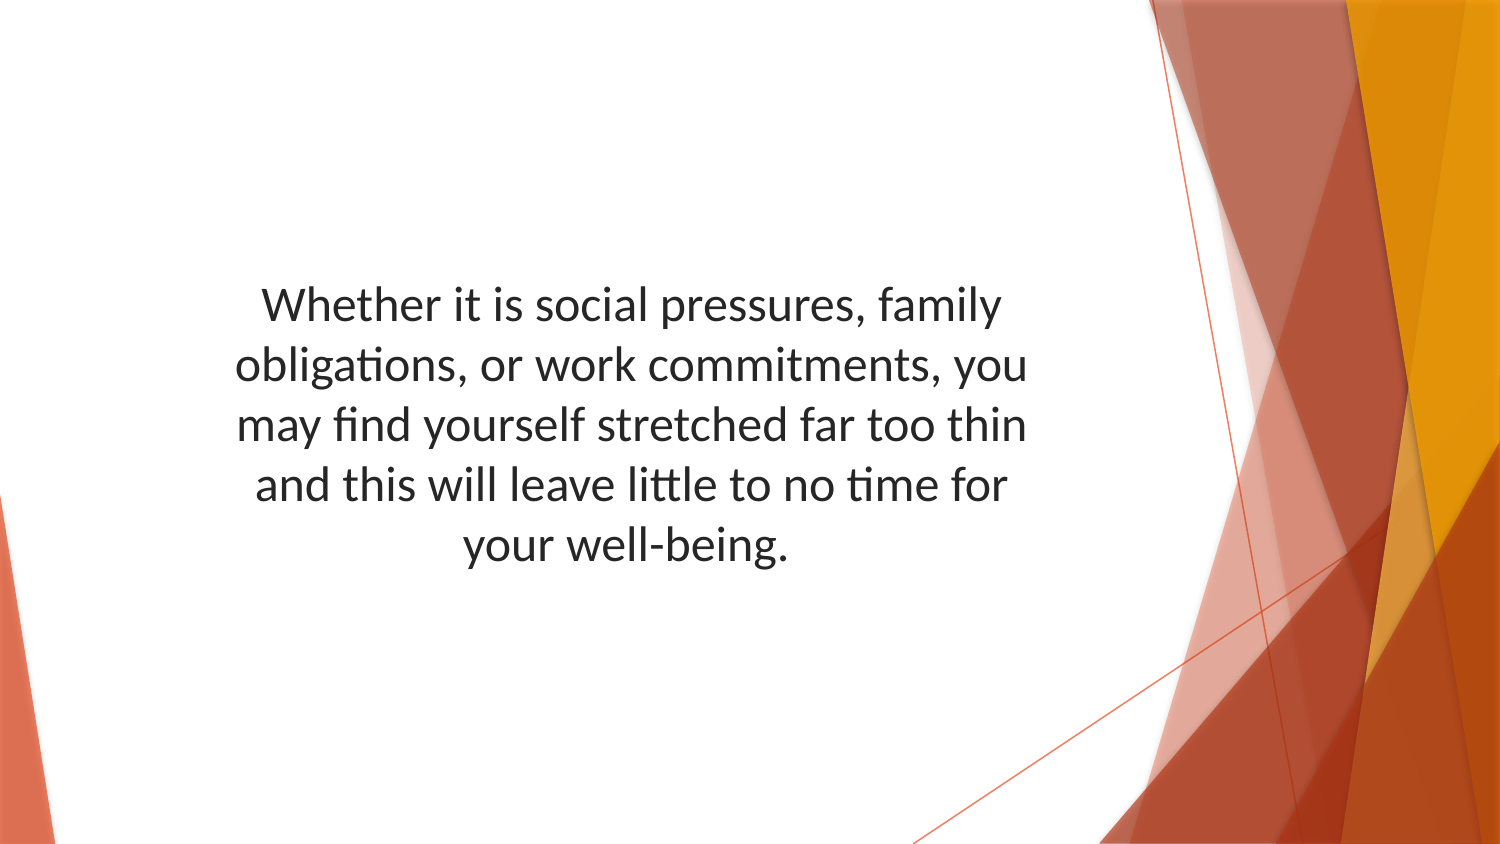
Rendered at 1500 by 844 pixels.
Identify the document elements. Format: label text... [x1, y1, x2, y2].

list Whether it is social pressures, family obligations, or work commitments, you may find yourself stretched far too thin and this will leave little to no time for your well-being. [218, 197, 1046, 647]
